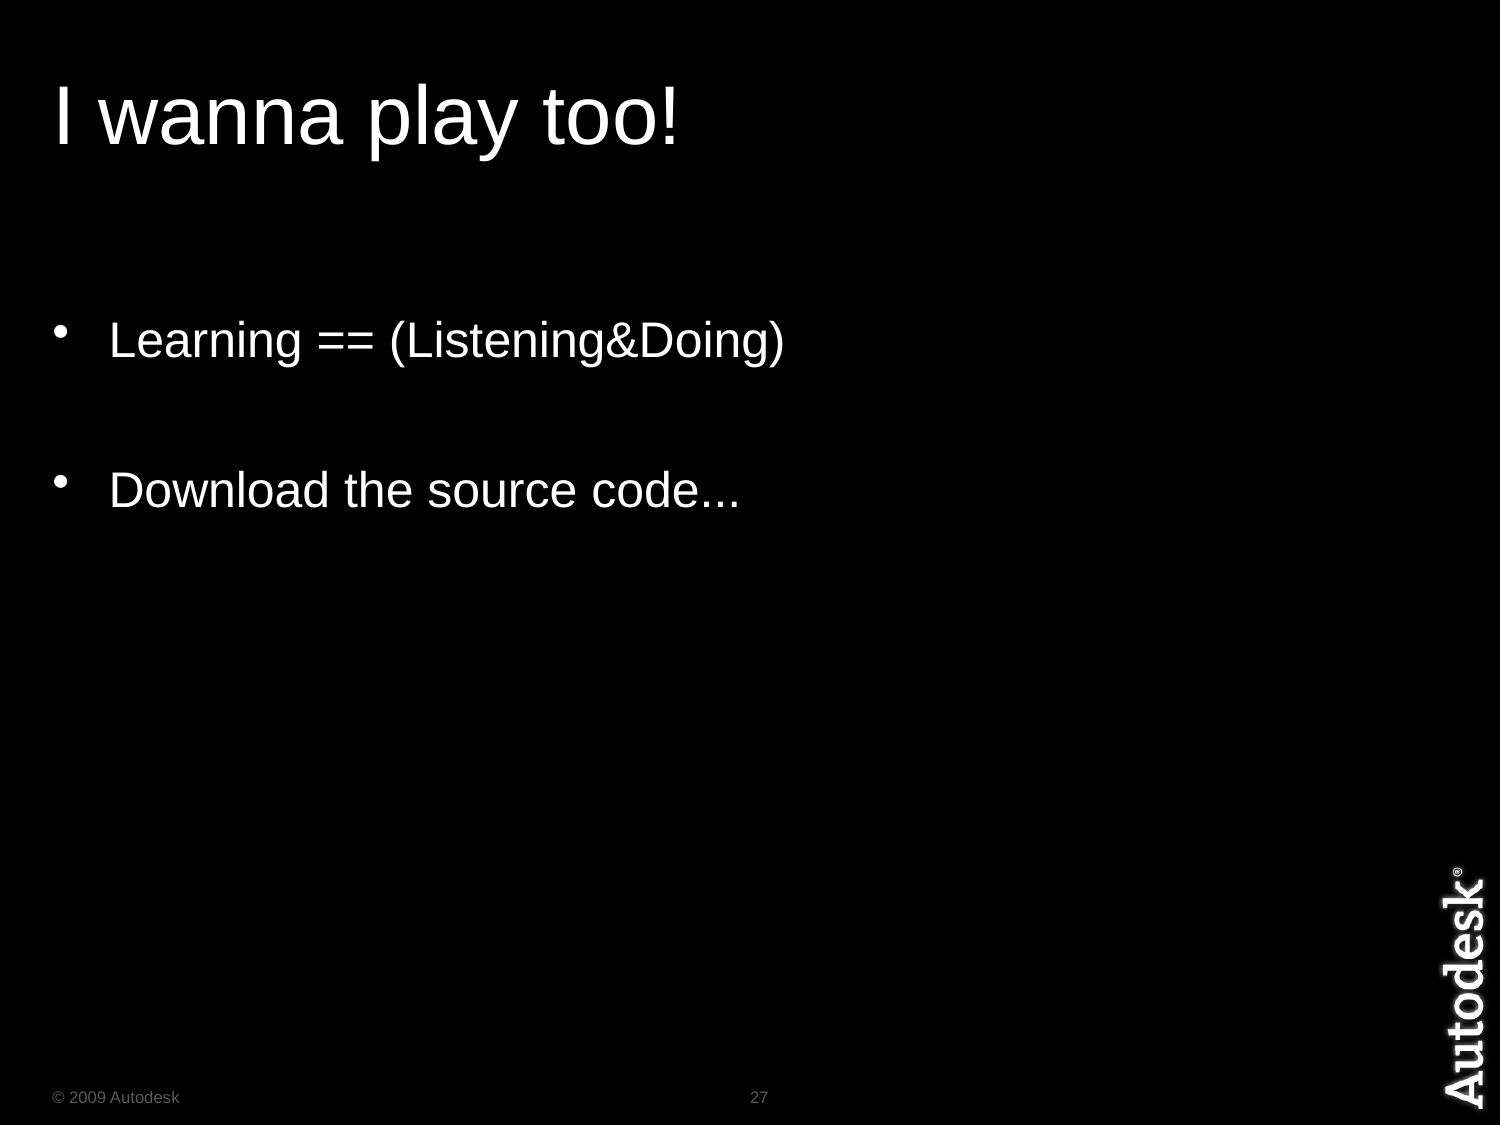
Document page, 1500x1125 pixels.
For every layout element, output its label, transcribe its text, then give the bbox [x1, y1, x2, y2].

picture [1402, 0, 1500, 1125]
title I wanna play too! [52, 22, 1401, 211]
list Learning == (Listening&Doing) Download the source code... [52, 231, 1401, 1073]
